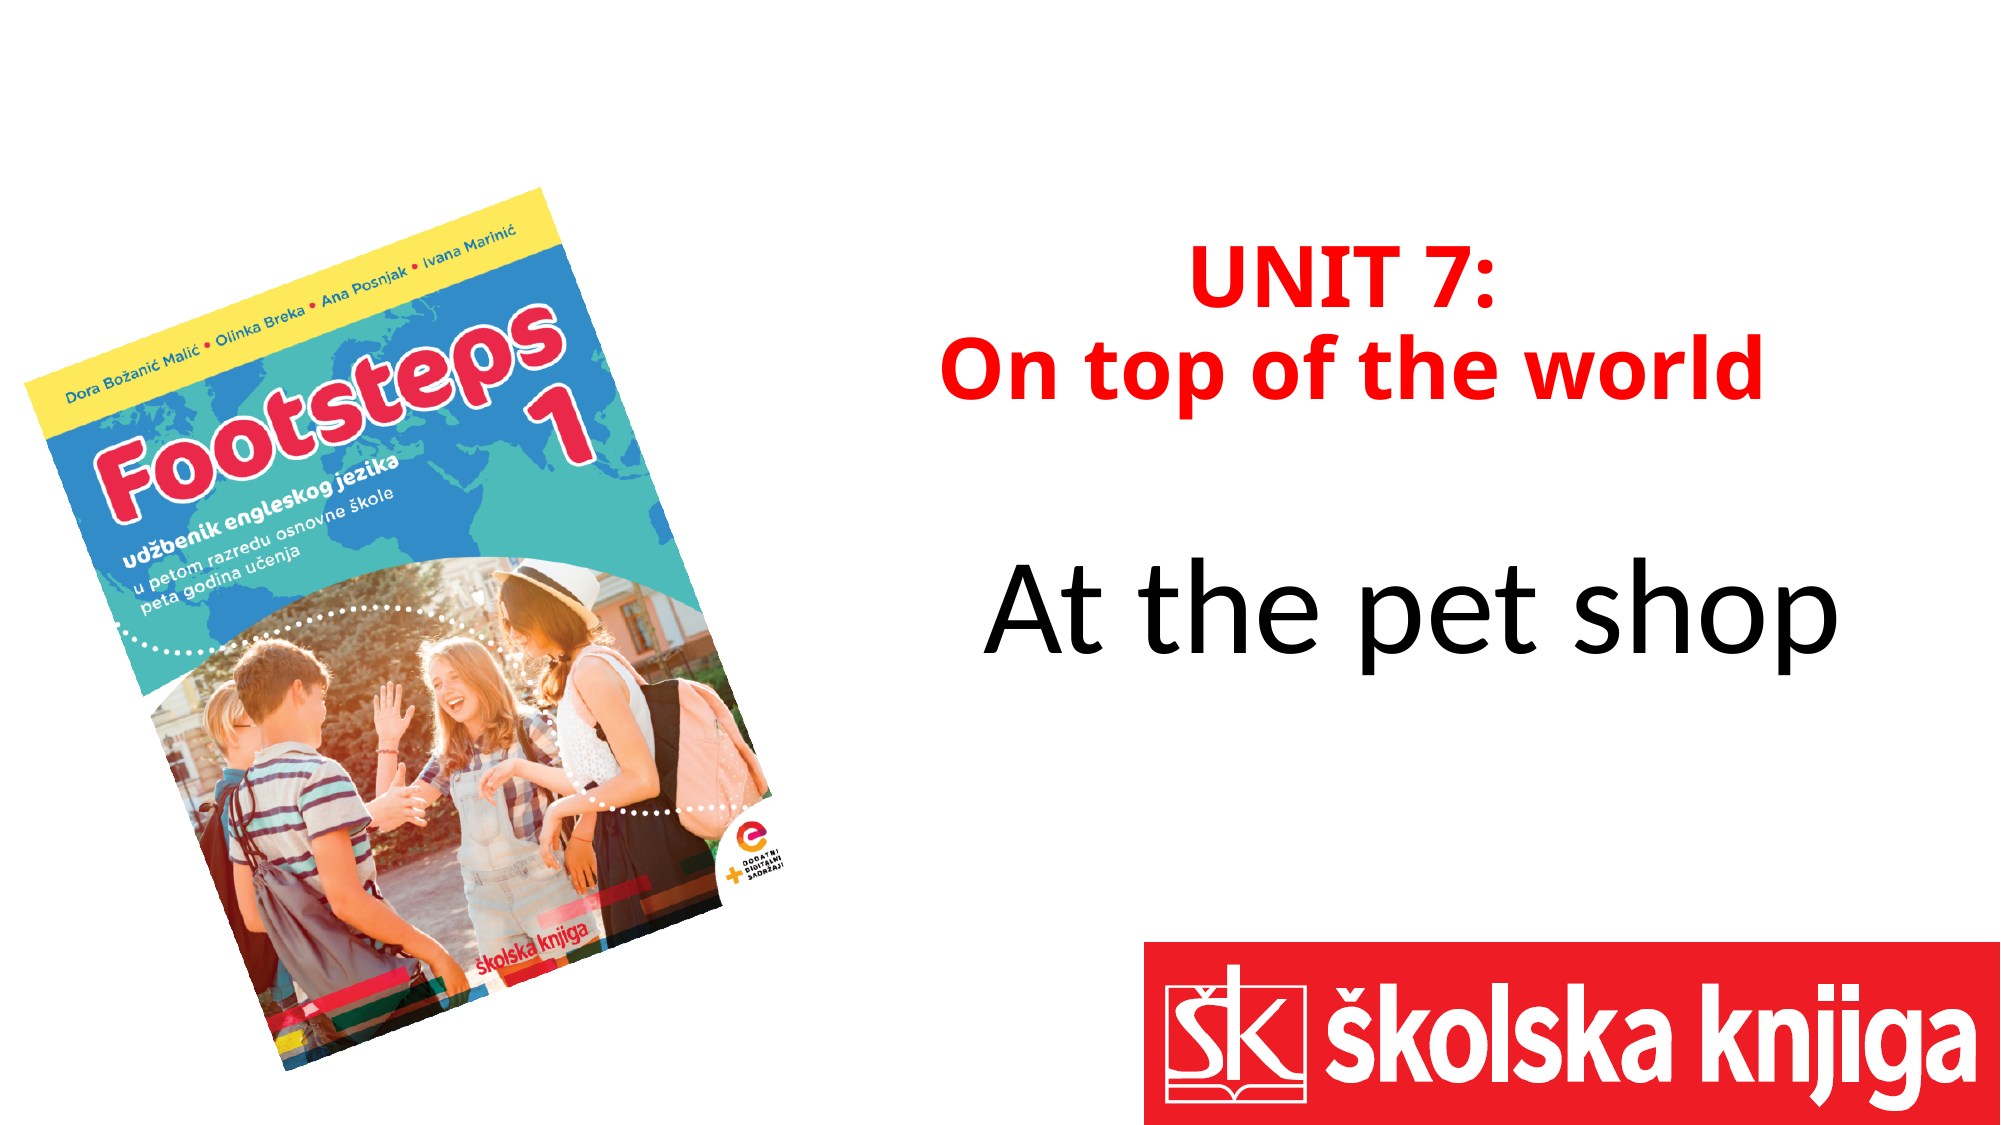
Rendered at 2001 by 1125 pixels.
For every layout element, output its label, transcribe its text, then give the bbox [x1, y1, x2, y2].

title UNIT 7: On top of the world [730, 226, 1976, 426]
picture [1144, 942, 2000, 1125]
subtitle At the pet shop [689, 527, 2000, 800]
picture [24, 188, 801, 1071]
